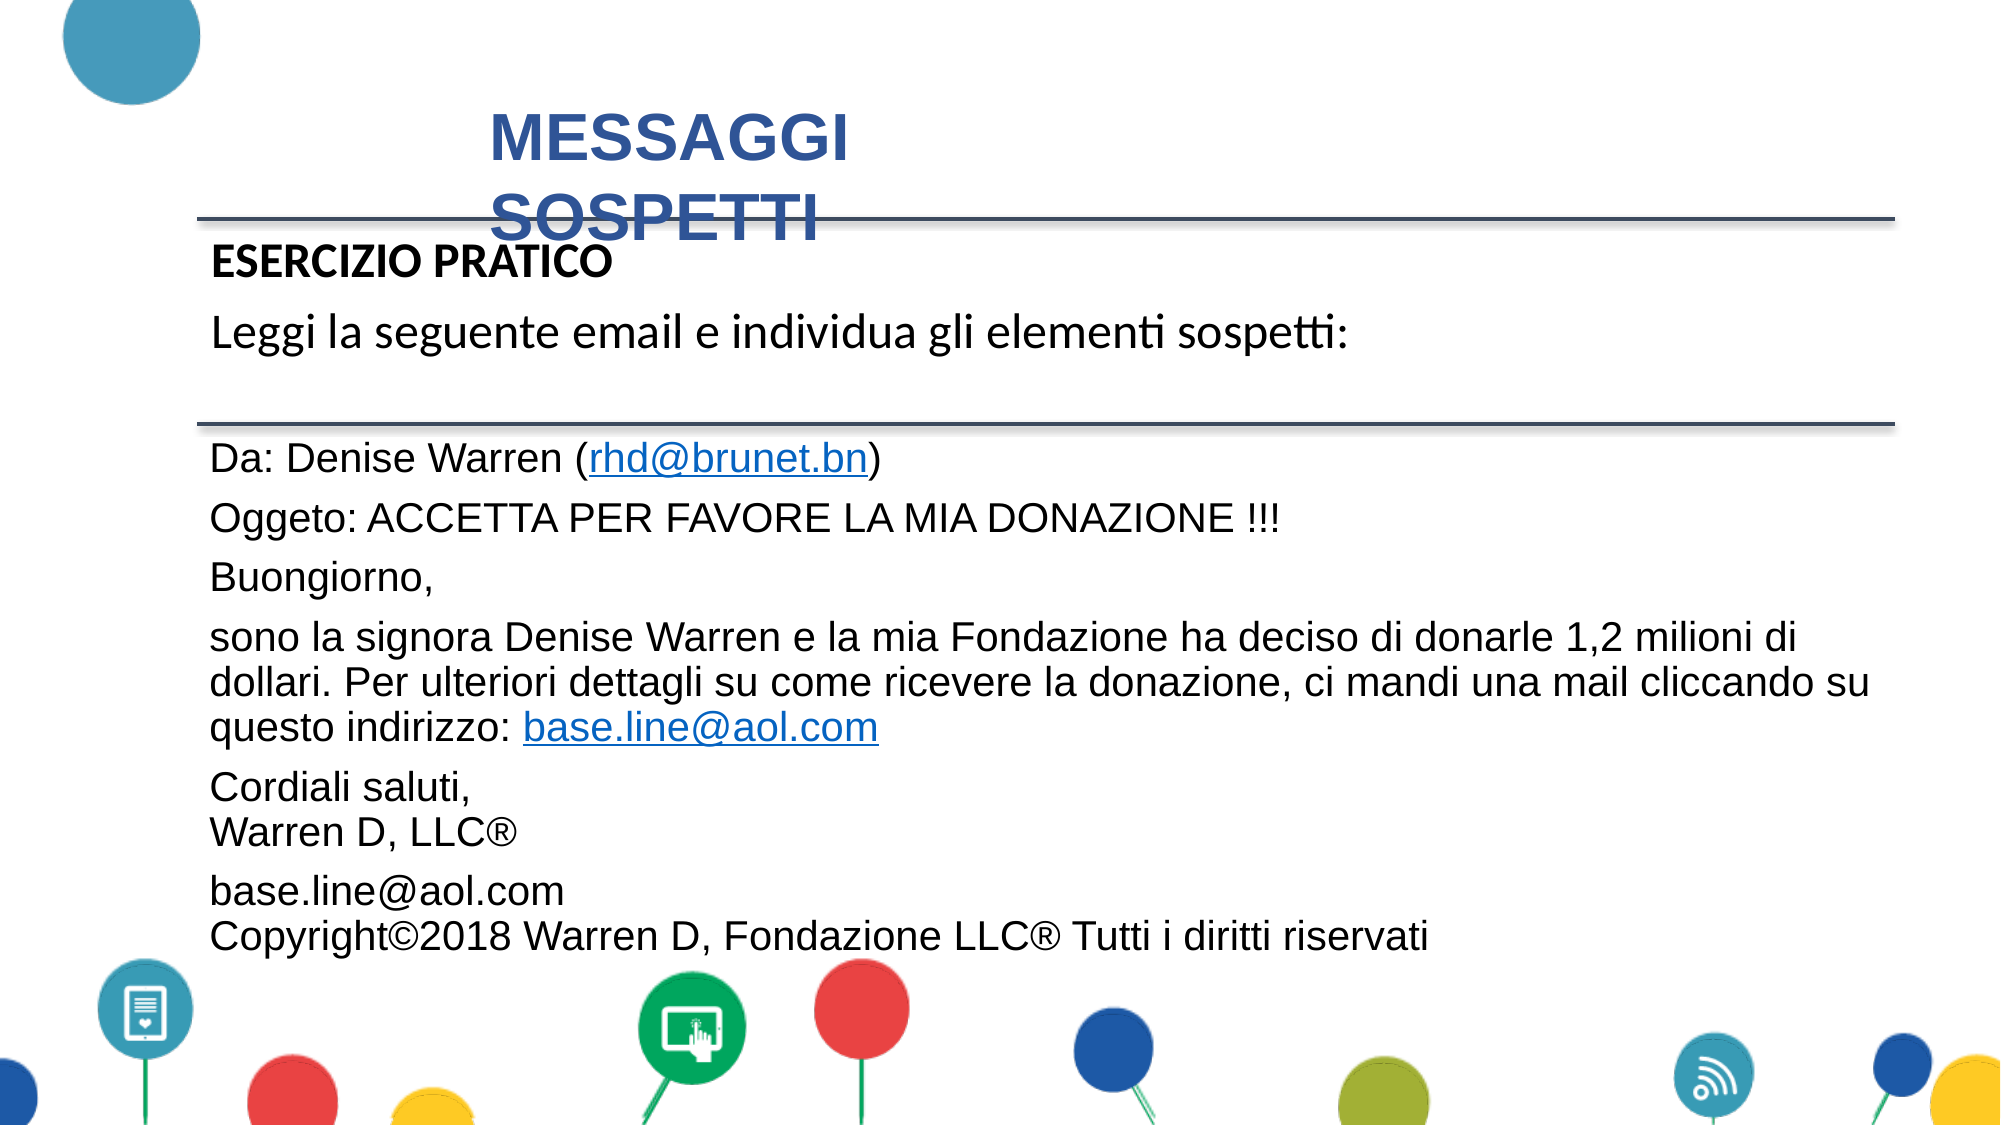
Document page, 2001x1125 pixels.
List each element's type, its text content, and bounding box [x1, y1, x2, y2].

picture [0, 0, 2001, 1125]
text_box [196, 218, 1896, 1023]
text_box Messaggi sospetti [474, 86, 1090, 215]
